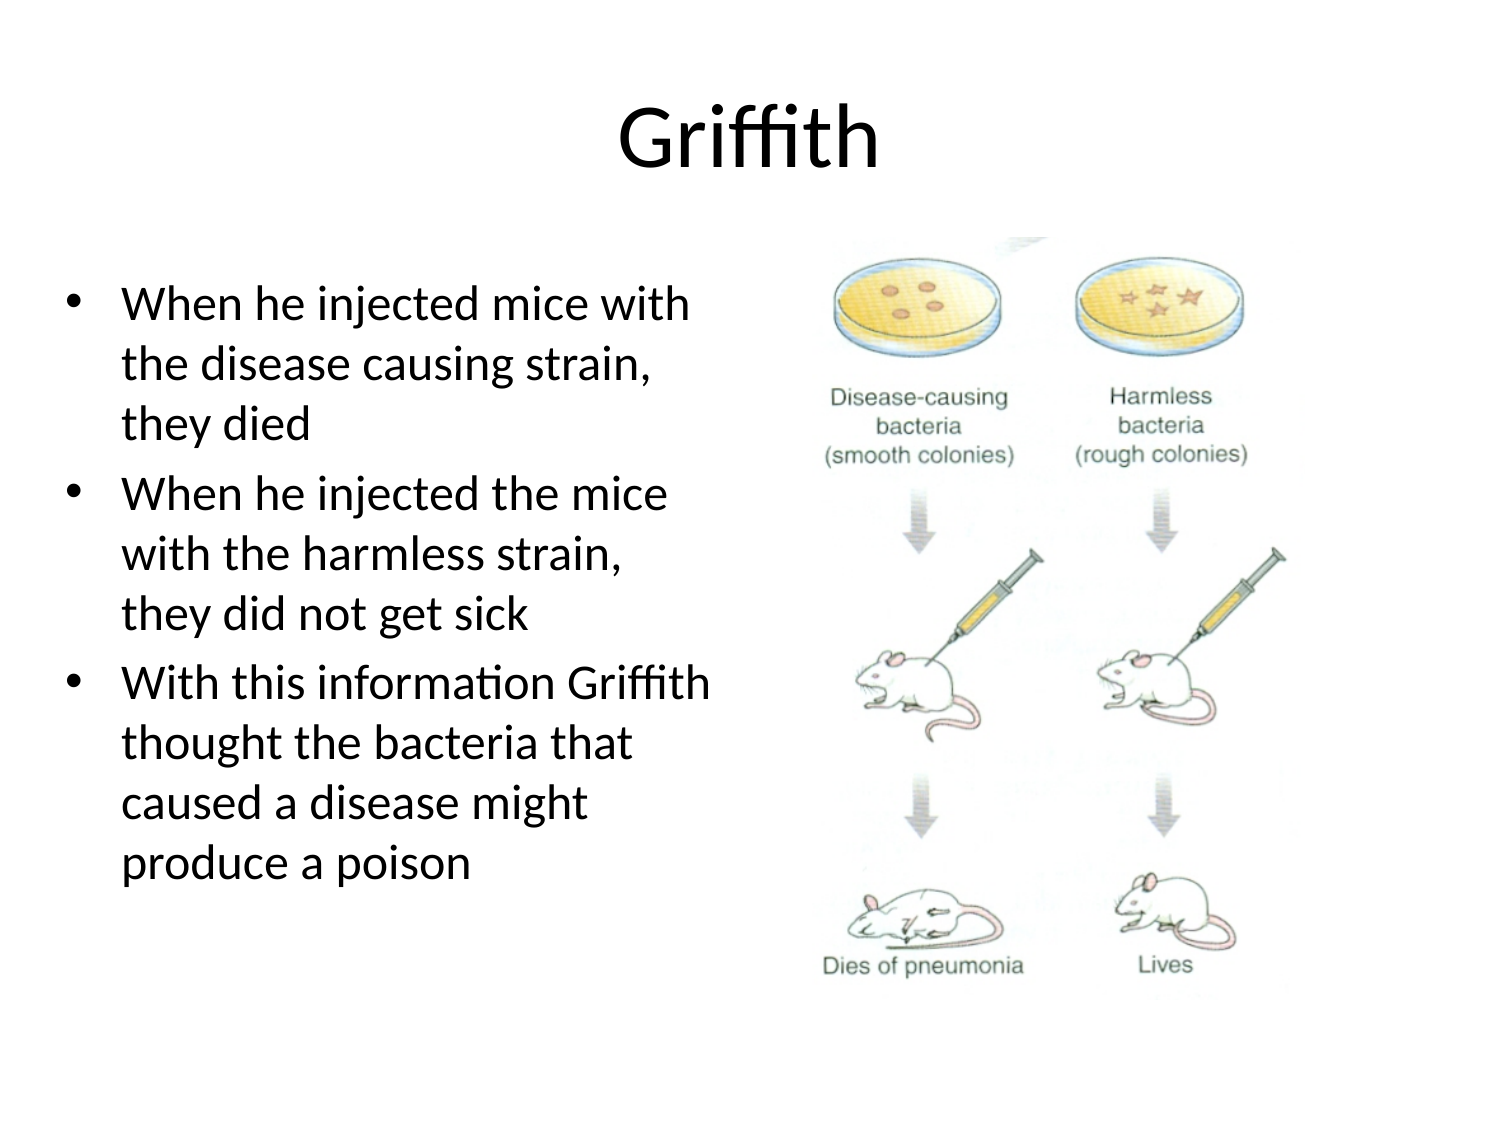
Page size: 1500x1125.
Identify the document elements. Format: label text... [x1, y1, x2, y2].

title Griffith [49, 37, 1451, 225]
picture [812, 237, 1306, 1001]
list When he injected mice with the disease causing strain, they died When he injected the mice with the harmless strain, they did not get sick With this information Griffith thought the bacteria that caused a disease might produce a poison [50, 262, 738, 1063]
